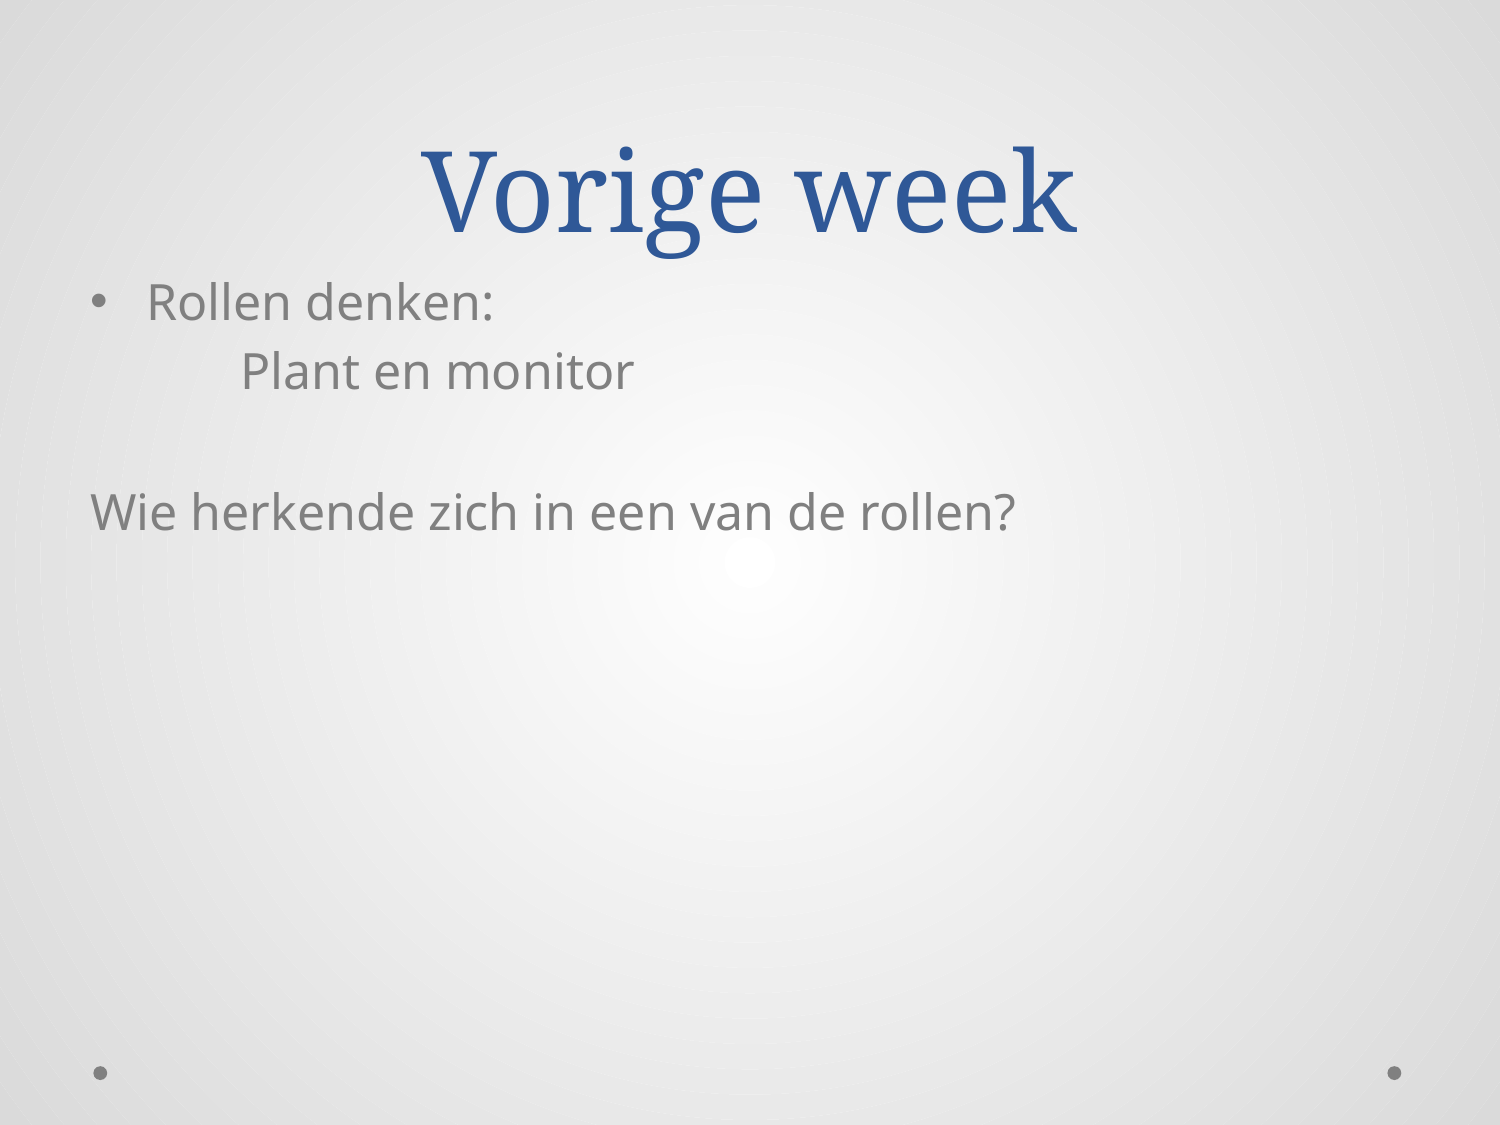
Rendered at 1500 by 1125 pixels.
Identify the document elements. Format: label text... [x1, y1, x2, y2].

title Vorige week [75, 0, 1425, 262]
list Rollen denken: Plant en monitor Wie herkende zich in een van de rollen? [75, 262, 1425, 1005]
